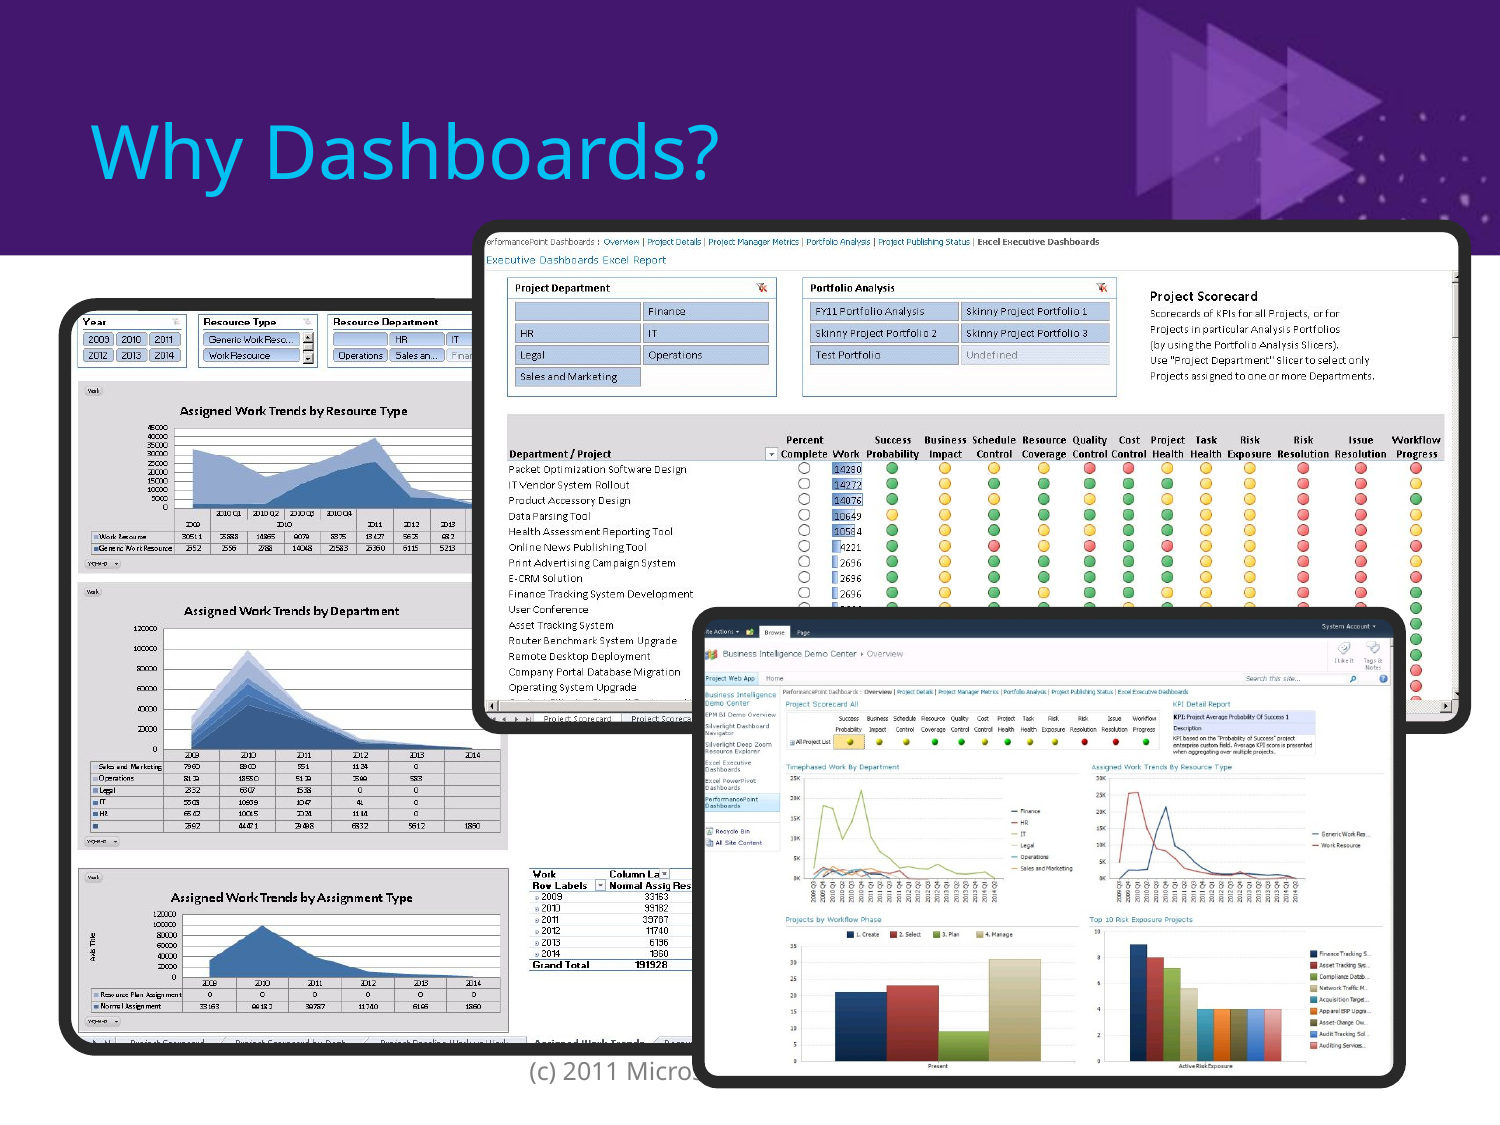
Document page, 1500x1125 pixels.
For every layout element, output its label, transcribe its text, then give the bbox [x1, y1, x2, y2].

title Why Dashboards? [75, 56, 1425, 244]
footer (c) 2011 Microsoft. All rights reserved. [512, 1058, 988, 1103]
picture [0, 0, 1500, 1083]
